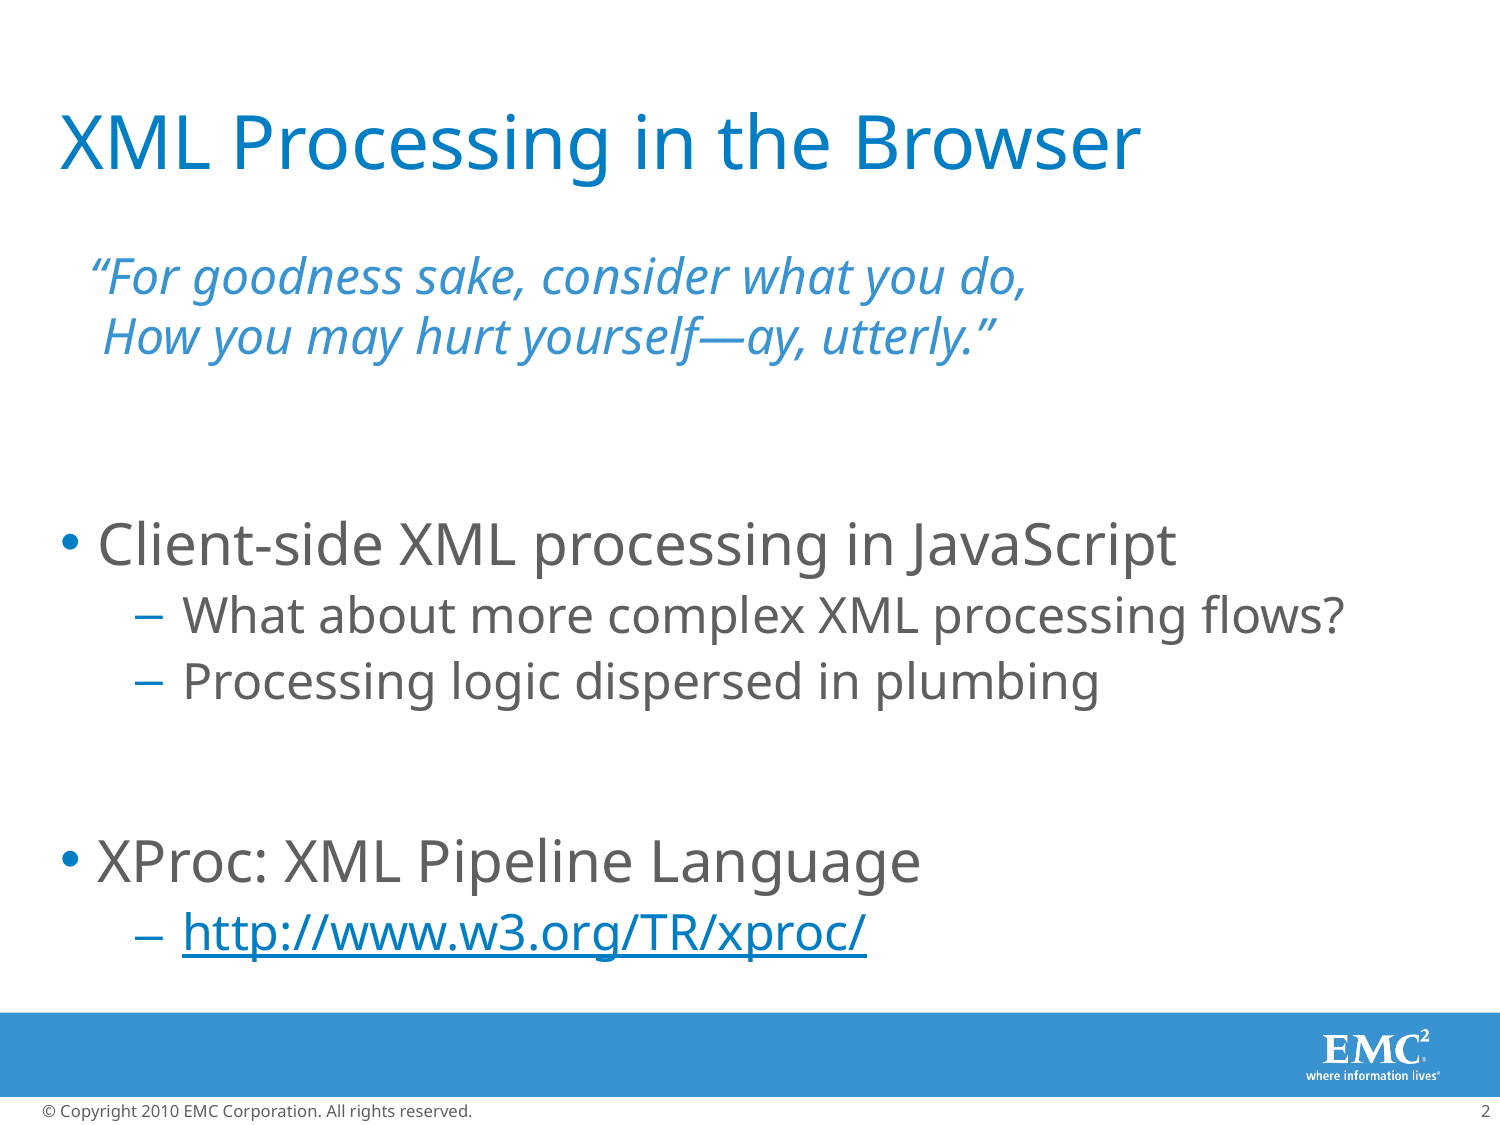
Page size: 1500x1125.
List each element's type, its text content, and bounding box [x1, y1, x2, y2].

text_box “For goodness sake, consider what you do, How you may hurt yourself—ay, utterly.” [75, 237, 1375, 373]
list Client-side XML processing in JavaScript What about more complex XML processing flows? Processing logic dispersed in plumbing XProc: XML Pipeline Language http://www.w3.org/TR/xproc/ [60, 222, 1440, 975]
picture [1306, 1029, 1440, 1080]
title XML Processing in the Browser [60, 33, 1440, 185]
